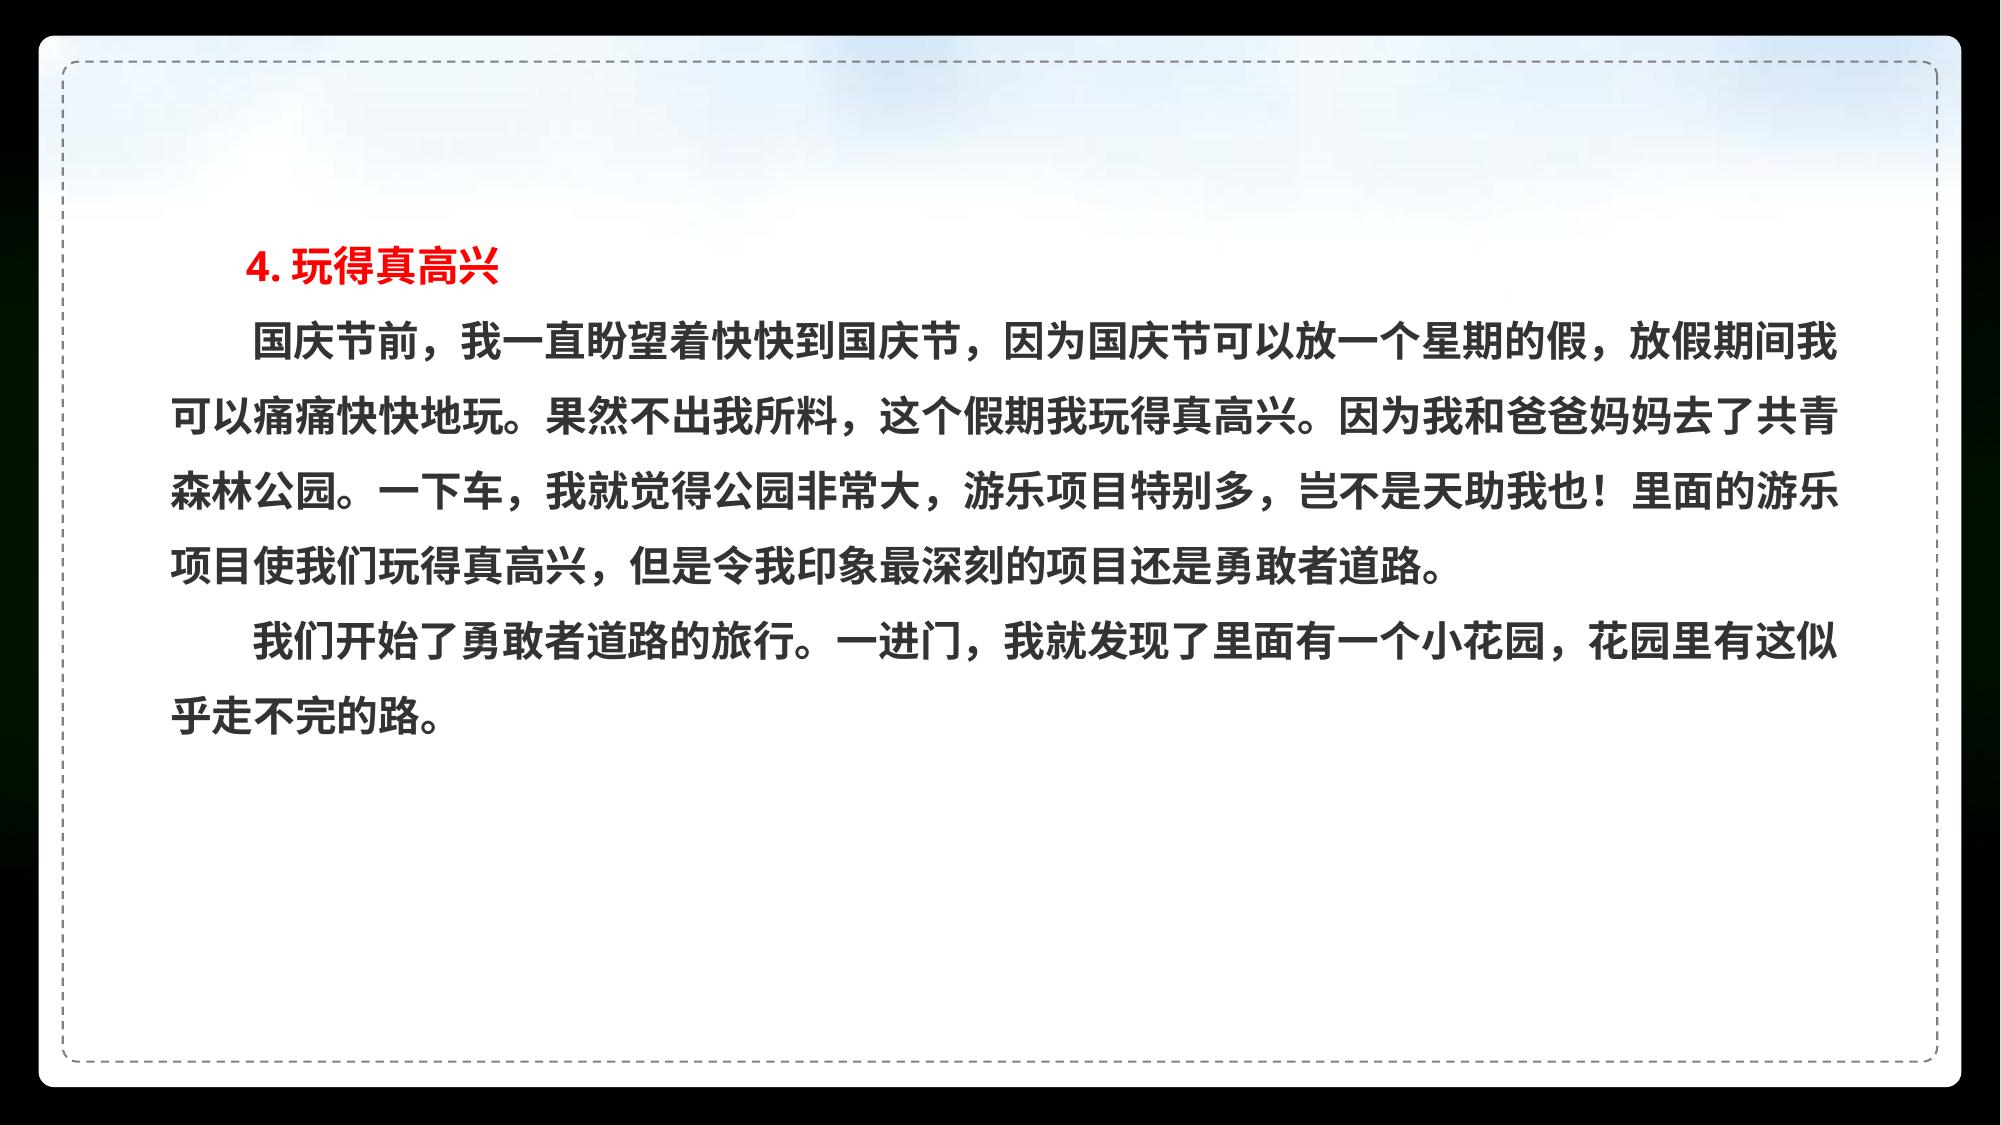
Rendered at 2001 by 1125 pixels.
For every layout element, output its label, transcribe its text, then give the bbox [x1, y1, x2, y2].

picture [0, 0, 2001, 1125]
text_box 4.玩得真高兴 国庆节前，我一直盼望着快快到国庆节，因为国庆节可以放一个星期的假，放假期间我可以痛痛快快地玩。果然不出我所料，这个假期我玩得真高兴。因为我和爸爸妈妈去了共青森林公园。一下车，我就觉得公园非常大，游乐项目特别多，岂不是天助我也！里面的游乐项目使我们玩得真高兴，但是令我印象最深刻的项目还是勇敢者道路。 我们开始了勇敢者道路的旅行。一进门，我就发现了里面有一个小花园，花园里有这似乎走不完的路。 [155, 207, 1859, 798]
